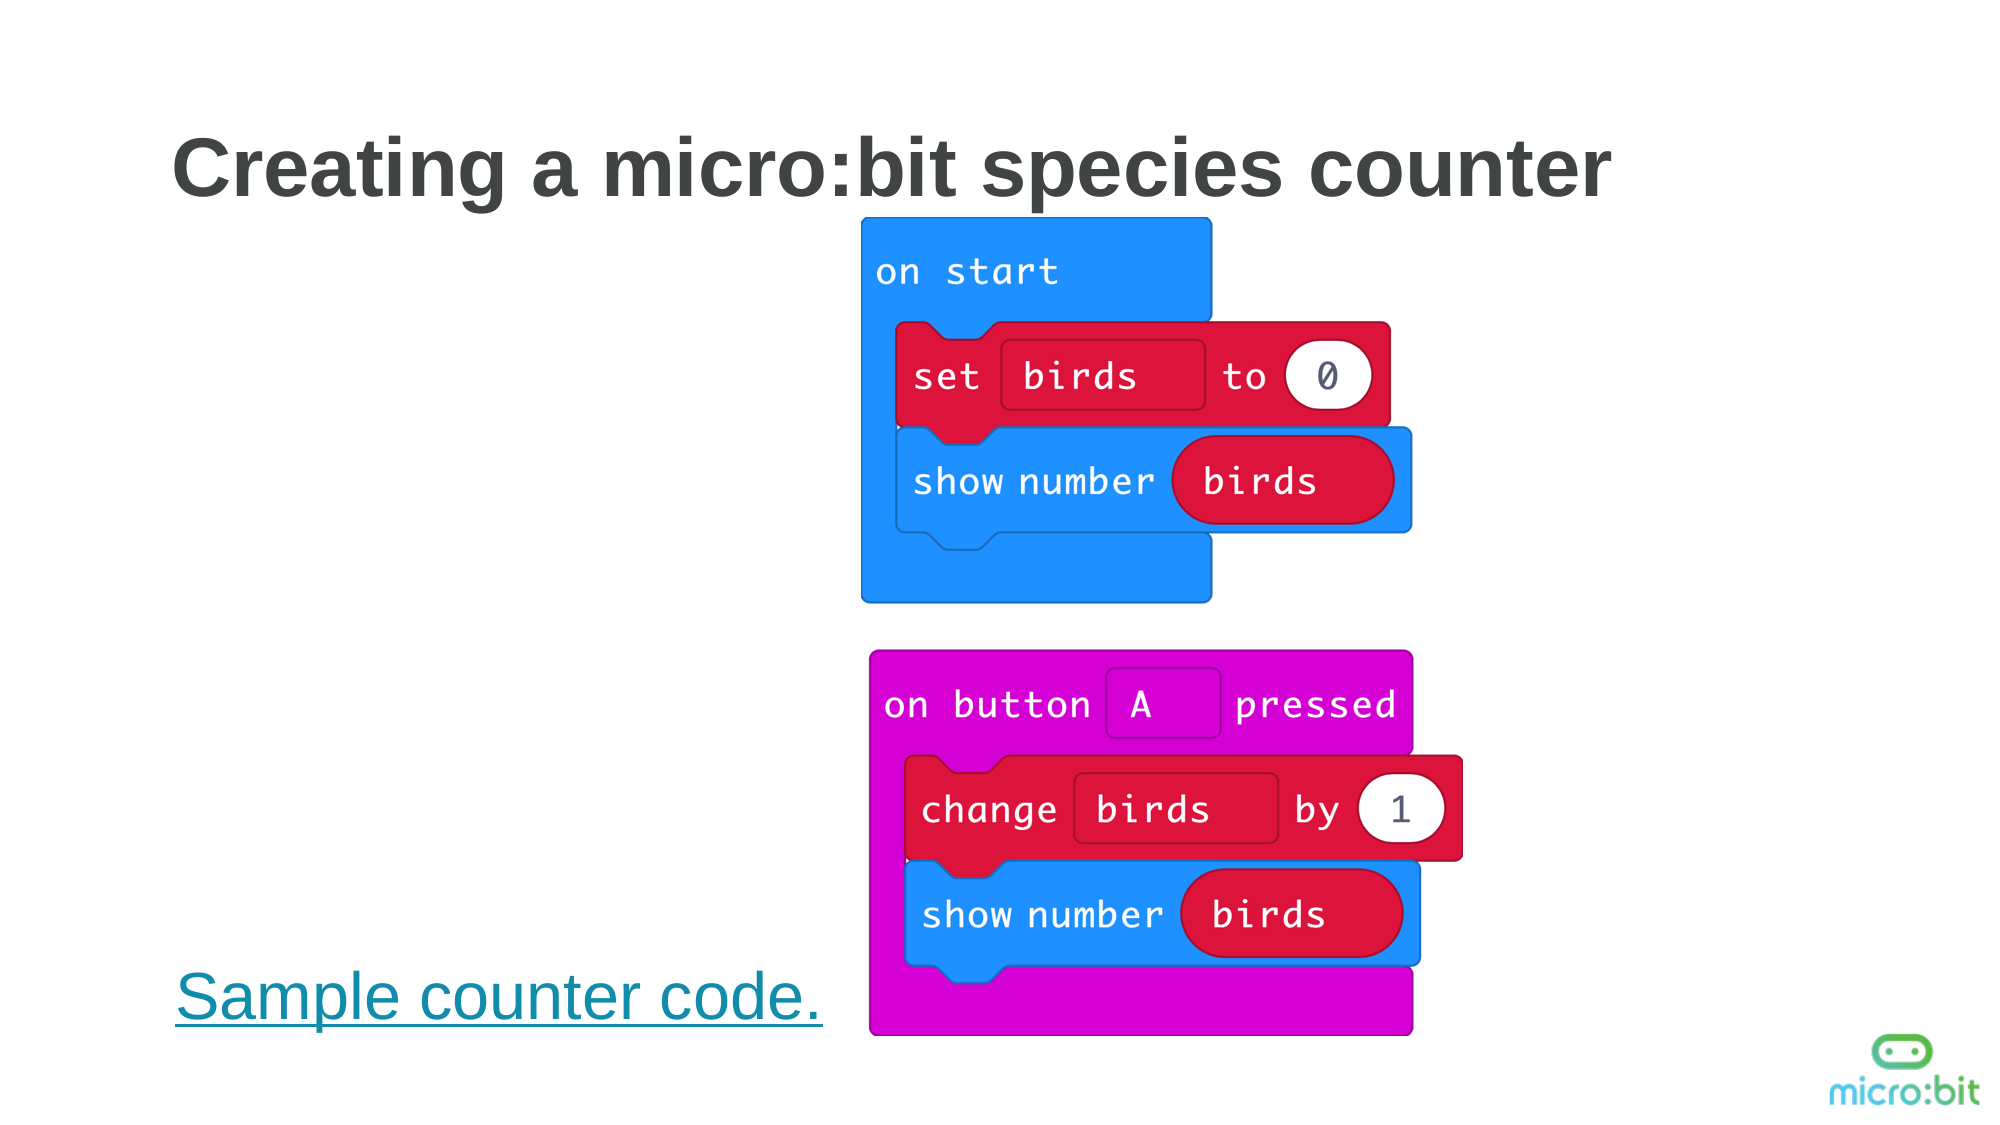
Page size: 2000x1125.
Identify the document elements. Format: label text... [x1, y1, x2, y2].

picture [1829, 1029, 1980, 1106]
text_box Creating a micro:bit species counter Sample counter code. [156, 105, 1908, 929]
picture [861, 217, 1463, 1037]
